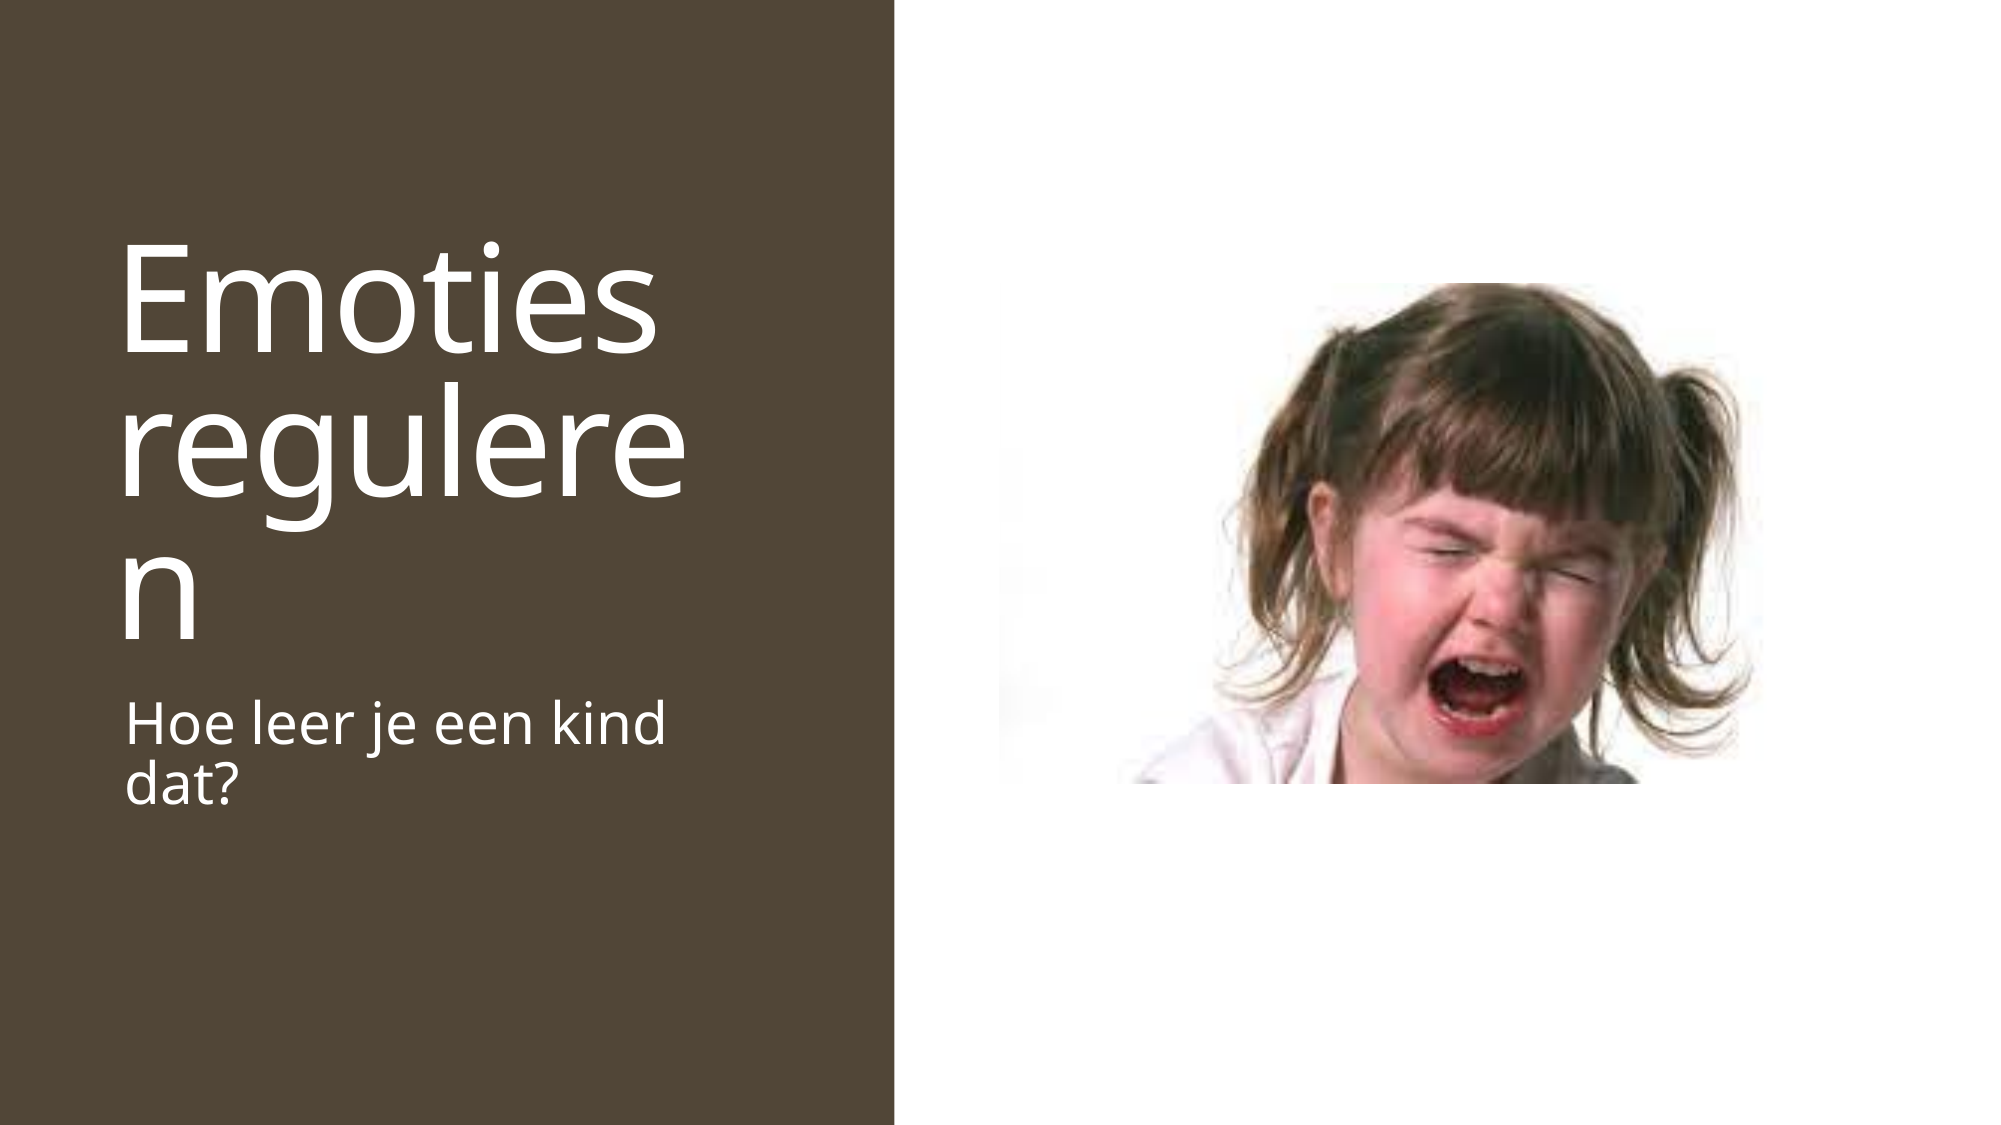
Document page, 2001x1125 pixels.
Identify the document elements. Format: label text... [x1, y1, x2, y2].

text_box [893, 0, 2000, 1125]
title Emoties reguleren [98, 126, 789, 677]
subtitle Hoe leer je een kind dat? [109, 690, 789, 961]
picture [999, 282, 1895, 785]
text_box [0, 0, 893, 1125]
